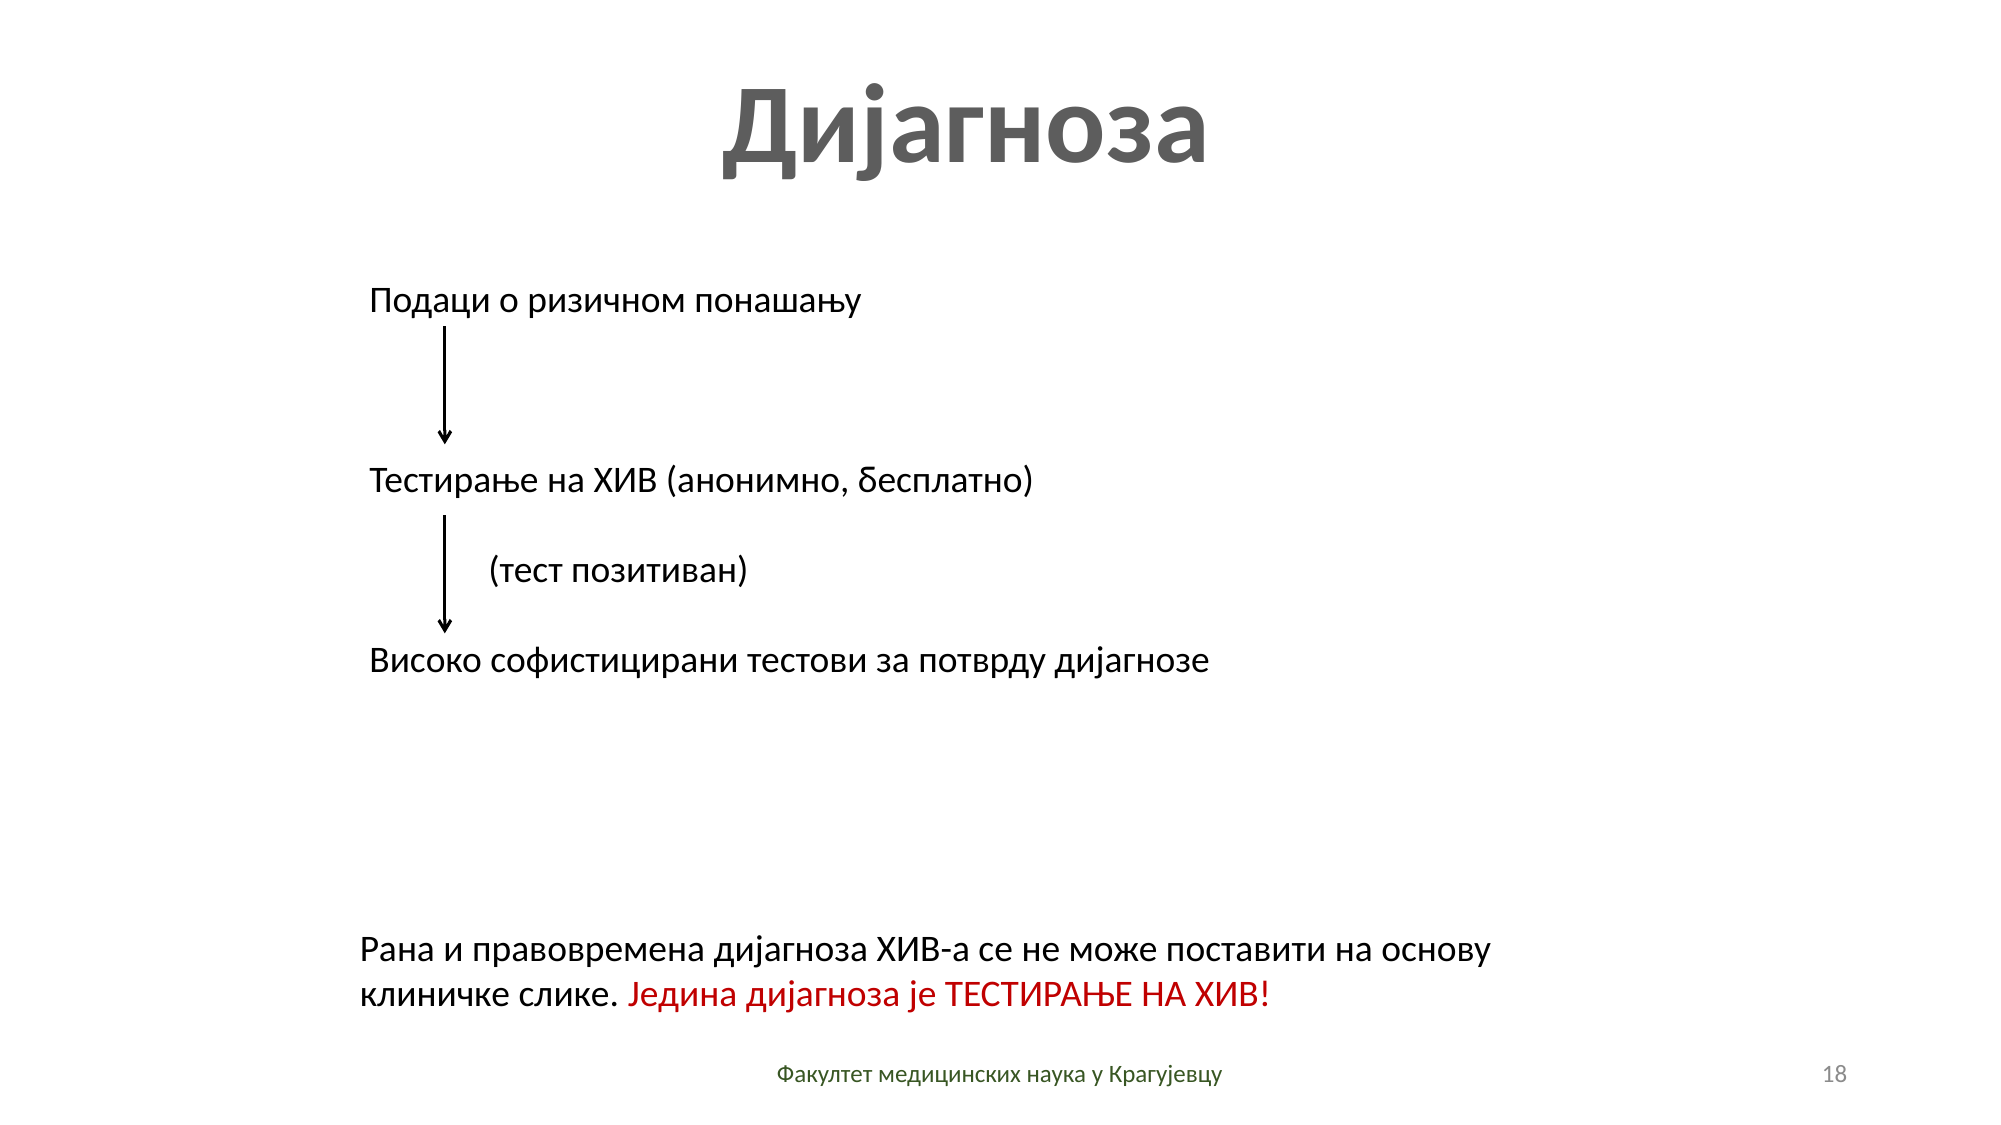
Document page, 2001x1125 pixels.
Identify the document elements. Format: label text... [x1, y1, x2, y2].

footer Факултет медицинских наука у Крагујевцу [662, 1042, 1338, 1103]
text_box Рана и правовремена дијагноза ХИВ-а се не може поставити на основу клиничке слике. Једина дијагноза је ТЕСТИРАЊЕ НА ХИВ! [345, 916, 1517, 1022]
text_box Дијагноза [707, 42, 1225, 193]
slide_number 18 [1412, 1042, 1863, 1103]
text_box Подаци о ризичном понашању Тестирање на ХИВ (анонимно, бесплатно) (тест позитиван) Високо софистицирани тестови за потврду дијагнозе [354, 267, 1226, 687]
